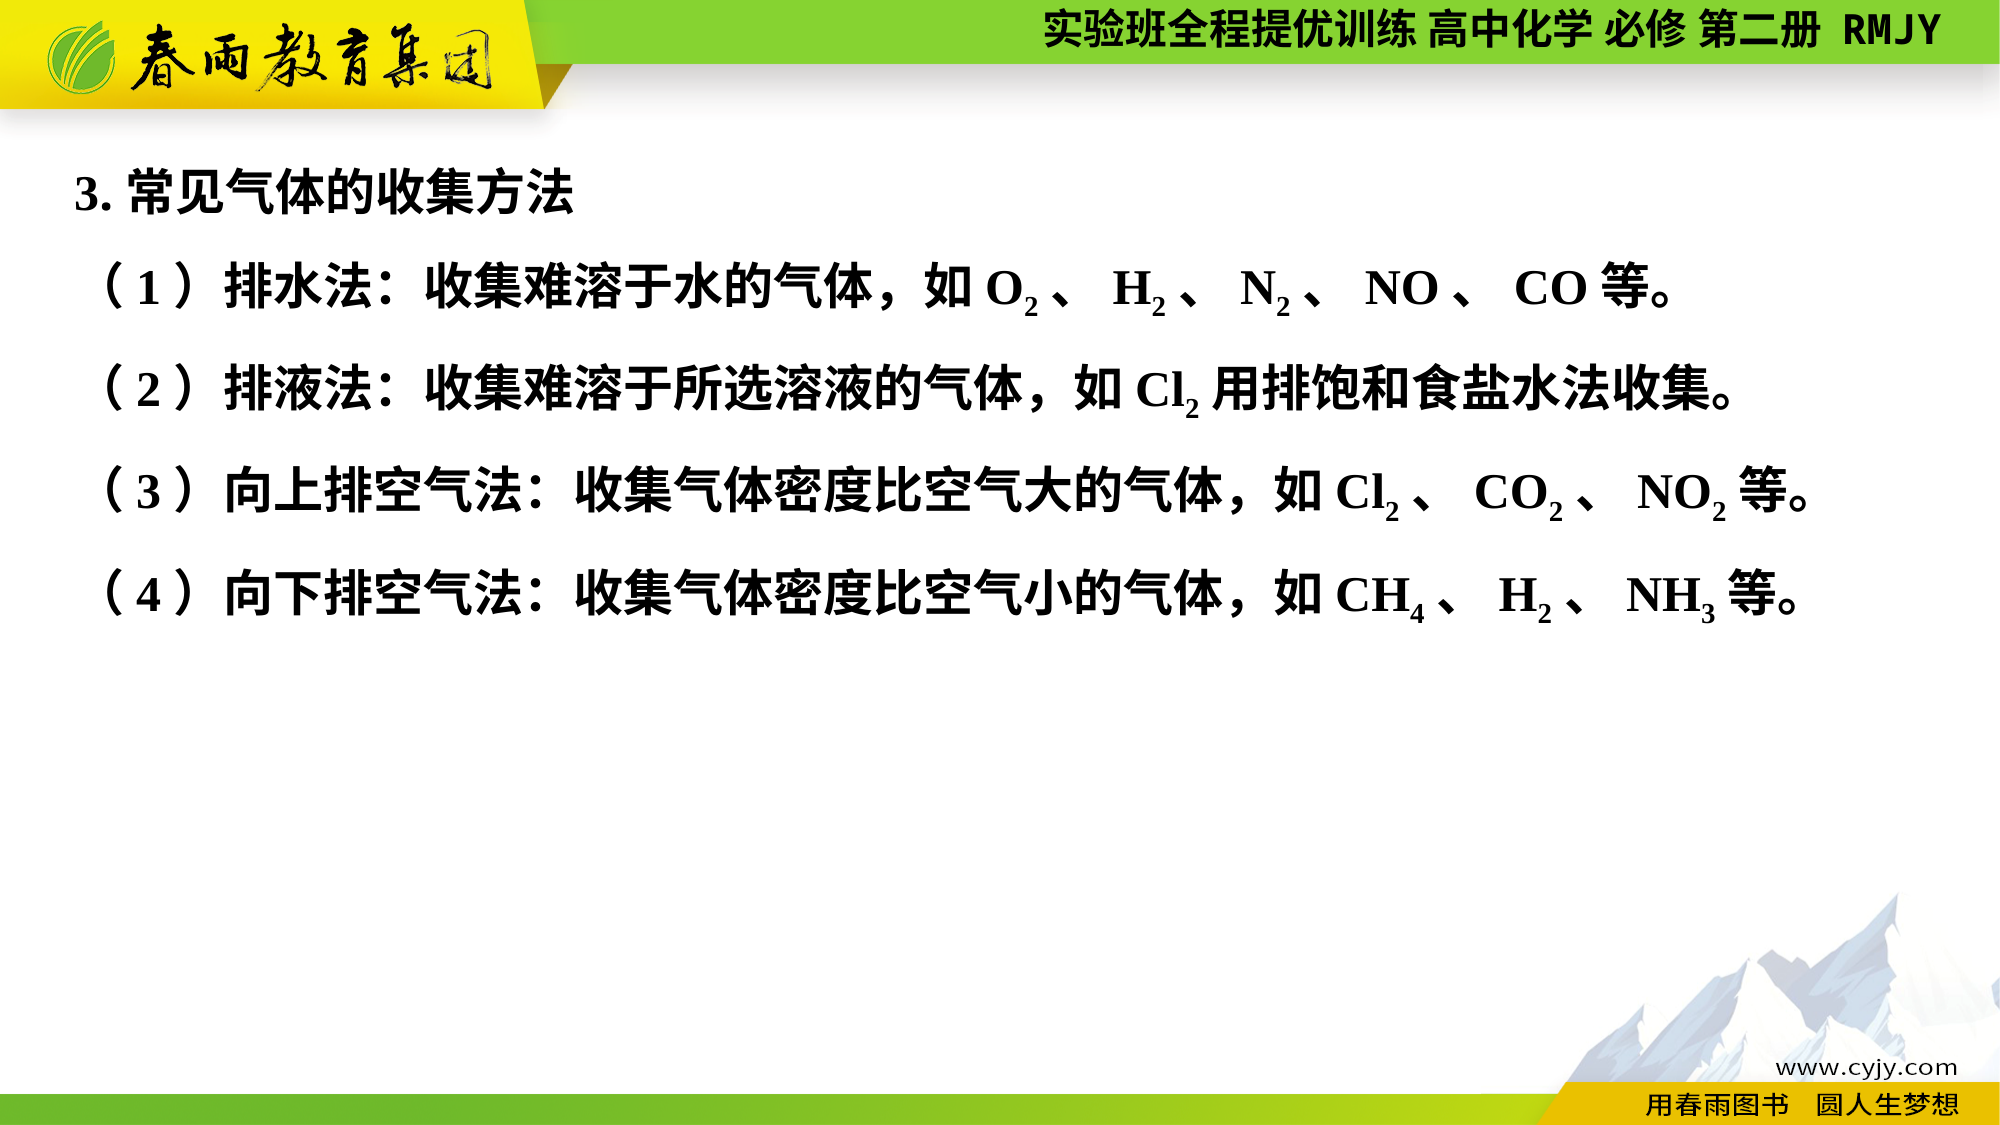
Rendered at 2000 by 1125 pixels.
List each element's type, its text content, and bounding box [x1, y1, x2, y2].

picture [0, 0, 2000, 1125]
list 3.常见气体的收集方法 （1）排水法：收集难溶于水的气体，如O2、H2、N2、NO、CO等。 （2）排液法：收集难溶于所选溶液的气体，如Cl2用排饱和食盐水法收集。 （3）向上排空气法：收集气体密度比空气大的气体，如Cl2、CO2、NO2等。 （4）向下排空气法：收集气体密度比空气小的气体，如CH4、H2、NH3等。 [59, 122, 1944, 592]
